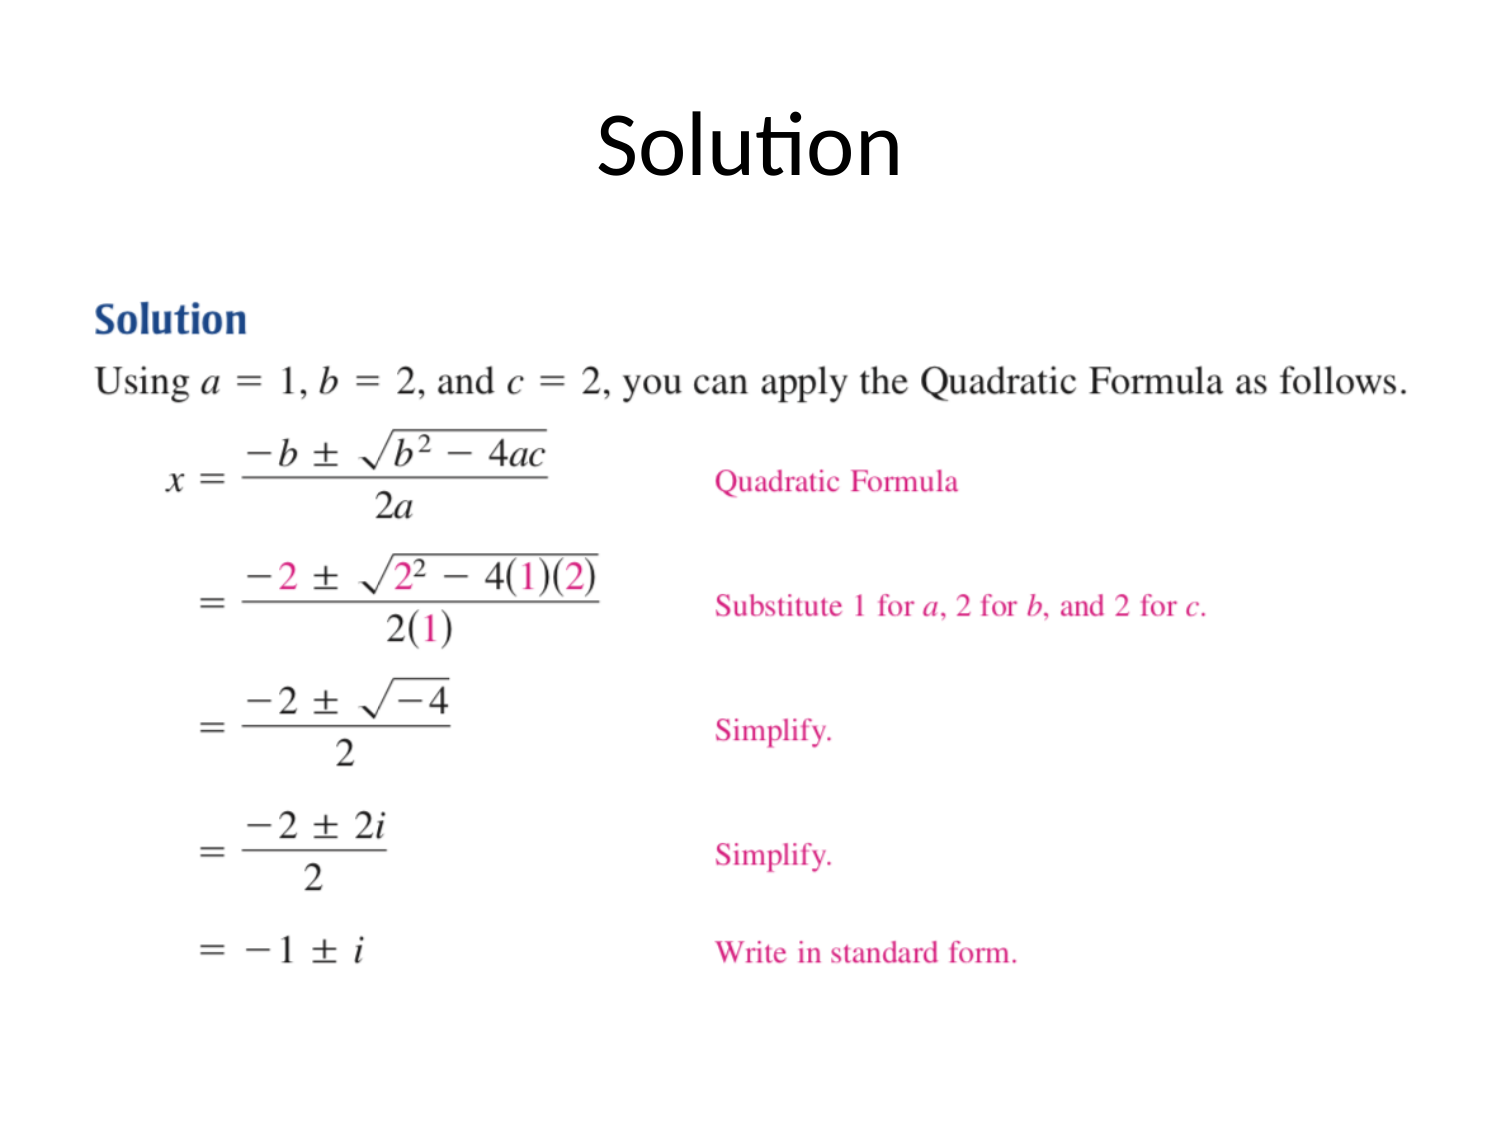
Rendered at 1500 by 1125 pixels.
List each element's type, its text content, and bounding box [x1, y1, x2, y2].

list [74, 262, 1426, 1006]
title Solution [75, 45, 1425, 233]
